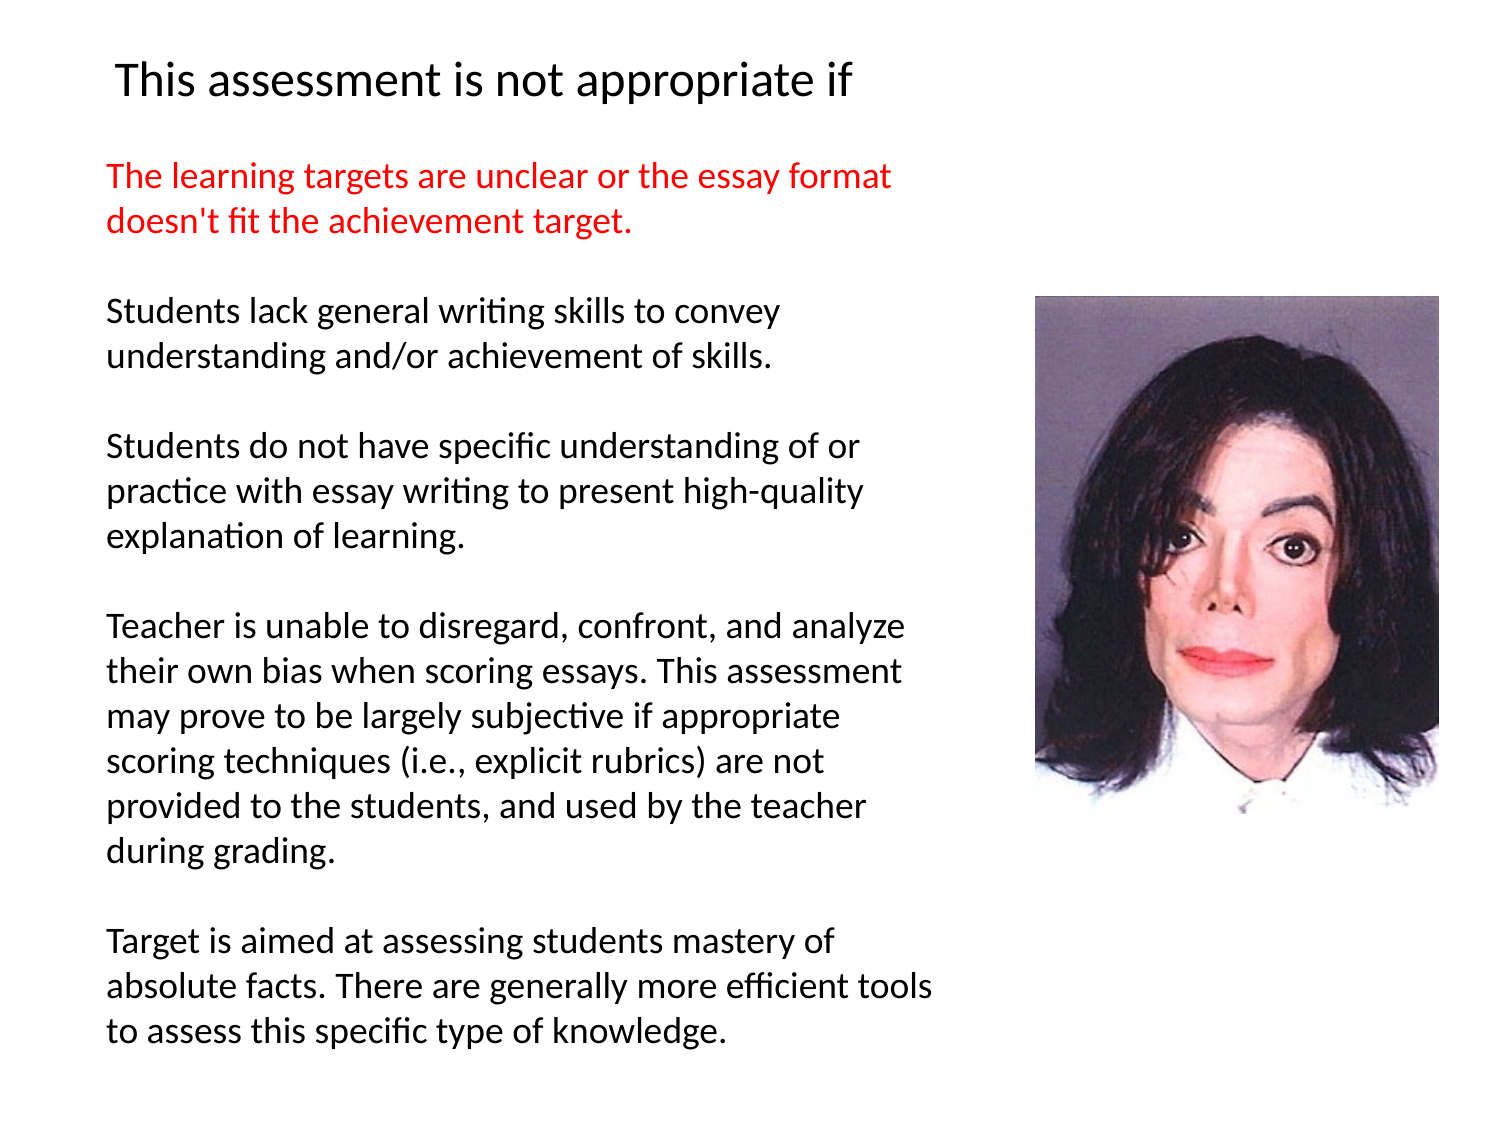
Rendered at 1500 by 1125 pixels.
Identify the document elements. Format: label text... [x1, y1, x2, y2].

picture [1035, 295, 1440, 814]
text_box This assessment is not appropriate if The learning targets are unclear or the essay format doesn't fit the achievement target. Students lack general writing skills to convey understanding and/or achievement of skills. Students do not have specific understanding of or practice with essay writing to present high-quality explanation of learning. Teacher is unable to disregard, confront, and analyze their own bias when scoring essays. This assessment may prove to be largely subjective if appropriate scoring techniques (i.e., explicit rubrics) are not provided to the students, and used by the teacher during grading. Target is aimed at assessing students mastery of absolute facts. There are generally more efficient tools to assess this specific type of knowledge. [91, 38, 949, 1059]
